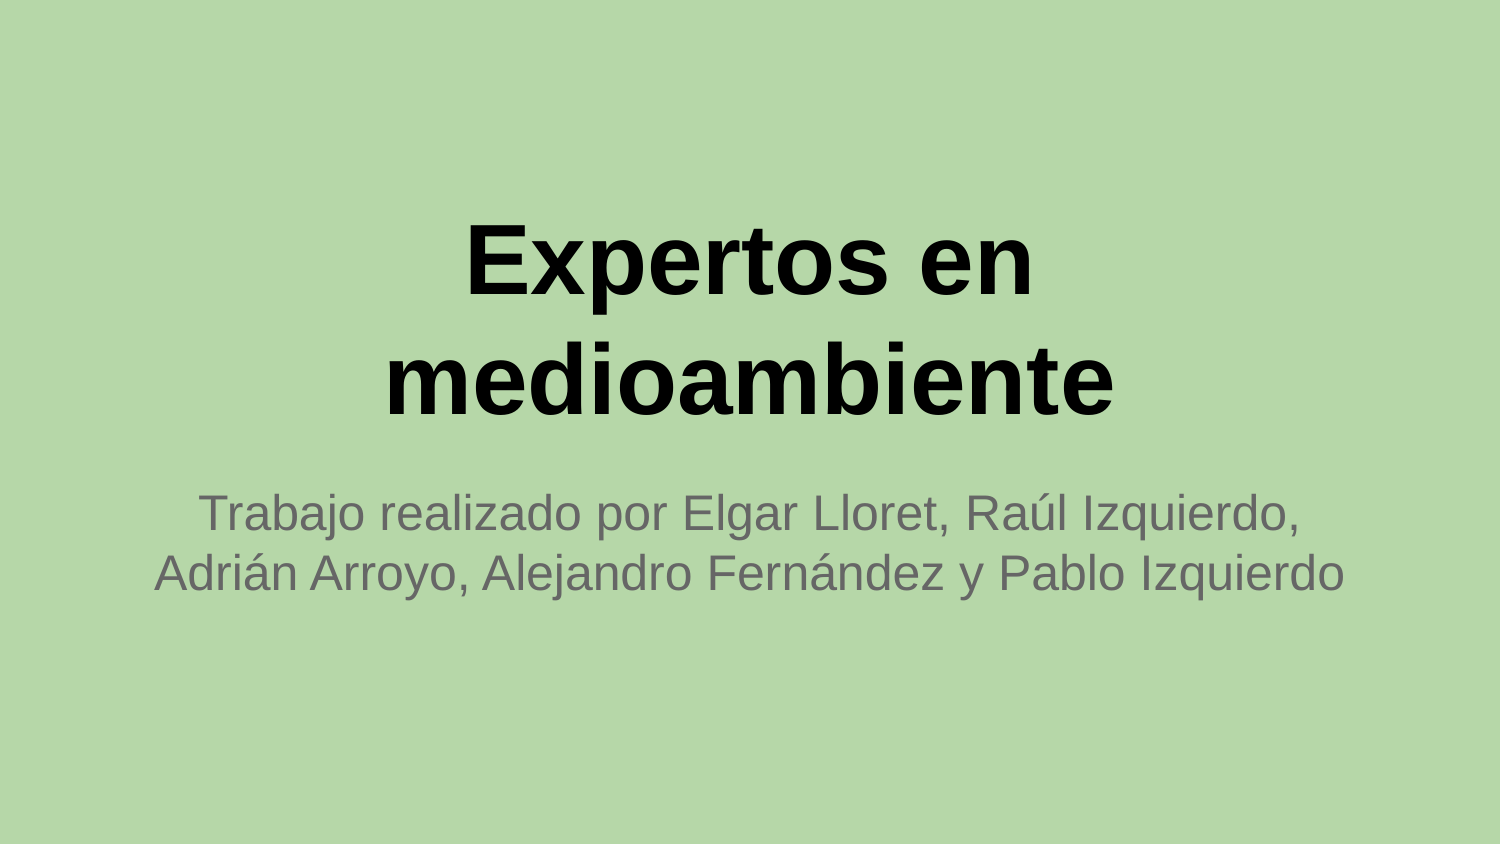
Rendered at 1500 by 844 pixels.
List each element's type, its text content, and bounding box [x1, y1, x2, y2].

subtitle Trabajo realizado por Elgar Lloret, Raúl Izquierdo, Adrián Arroyo, Alejandro Fernández y Pablo Izquierdo [112, 465, 1388, 595]
title Expertos en medioambiente [112, 194, 1388, 450]
